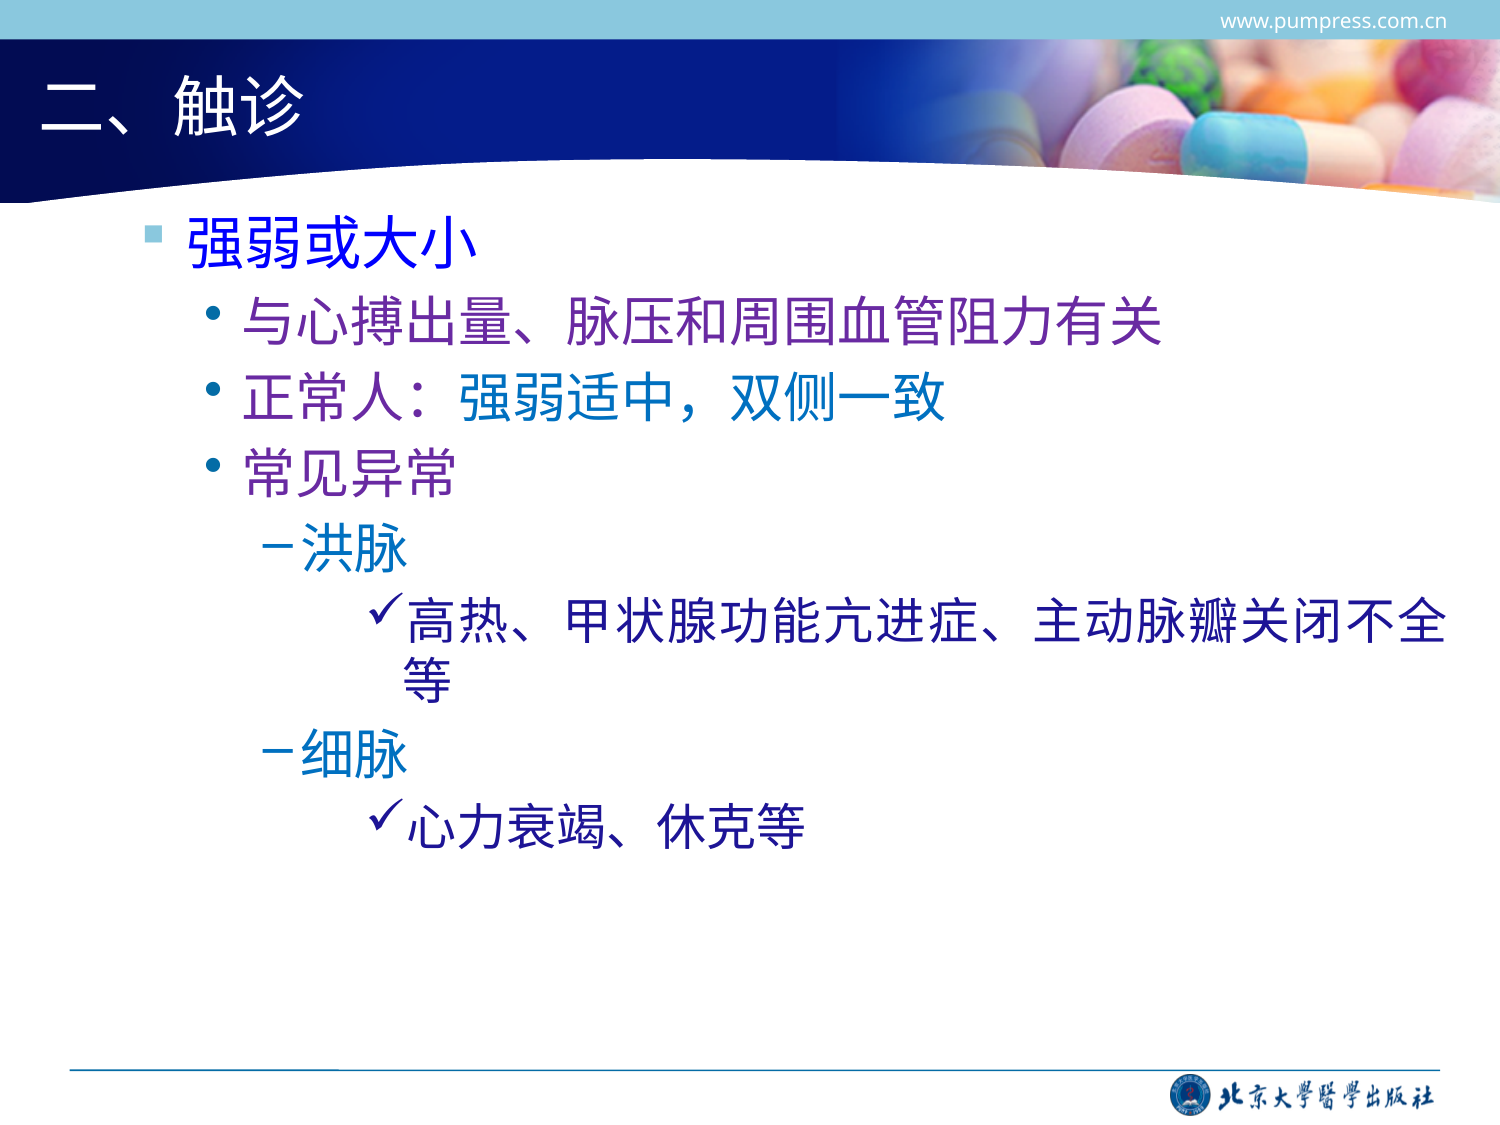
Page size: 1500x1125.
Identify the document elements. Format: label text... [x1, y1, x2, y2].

picture [1170, 1074, 1436, 1118]
list 强弱或大小 与心搏出量、脉压和周围血管阻力有关 正常人：强弱适中，双侧一致 常见异常 洪脉 高热、甲状腺功能亢进症、主动脉瓣关闭不全等 细脉 心力衰竭、休克等 [49, 198, 1463, 1026]
title 二、触诊 [23, 58, 1349, 152]
picture [0, 40, 1500, 203]
slide_number www.pumpress.com.cn [1024, 0, 1463, 38]
